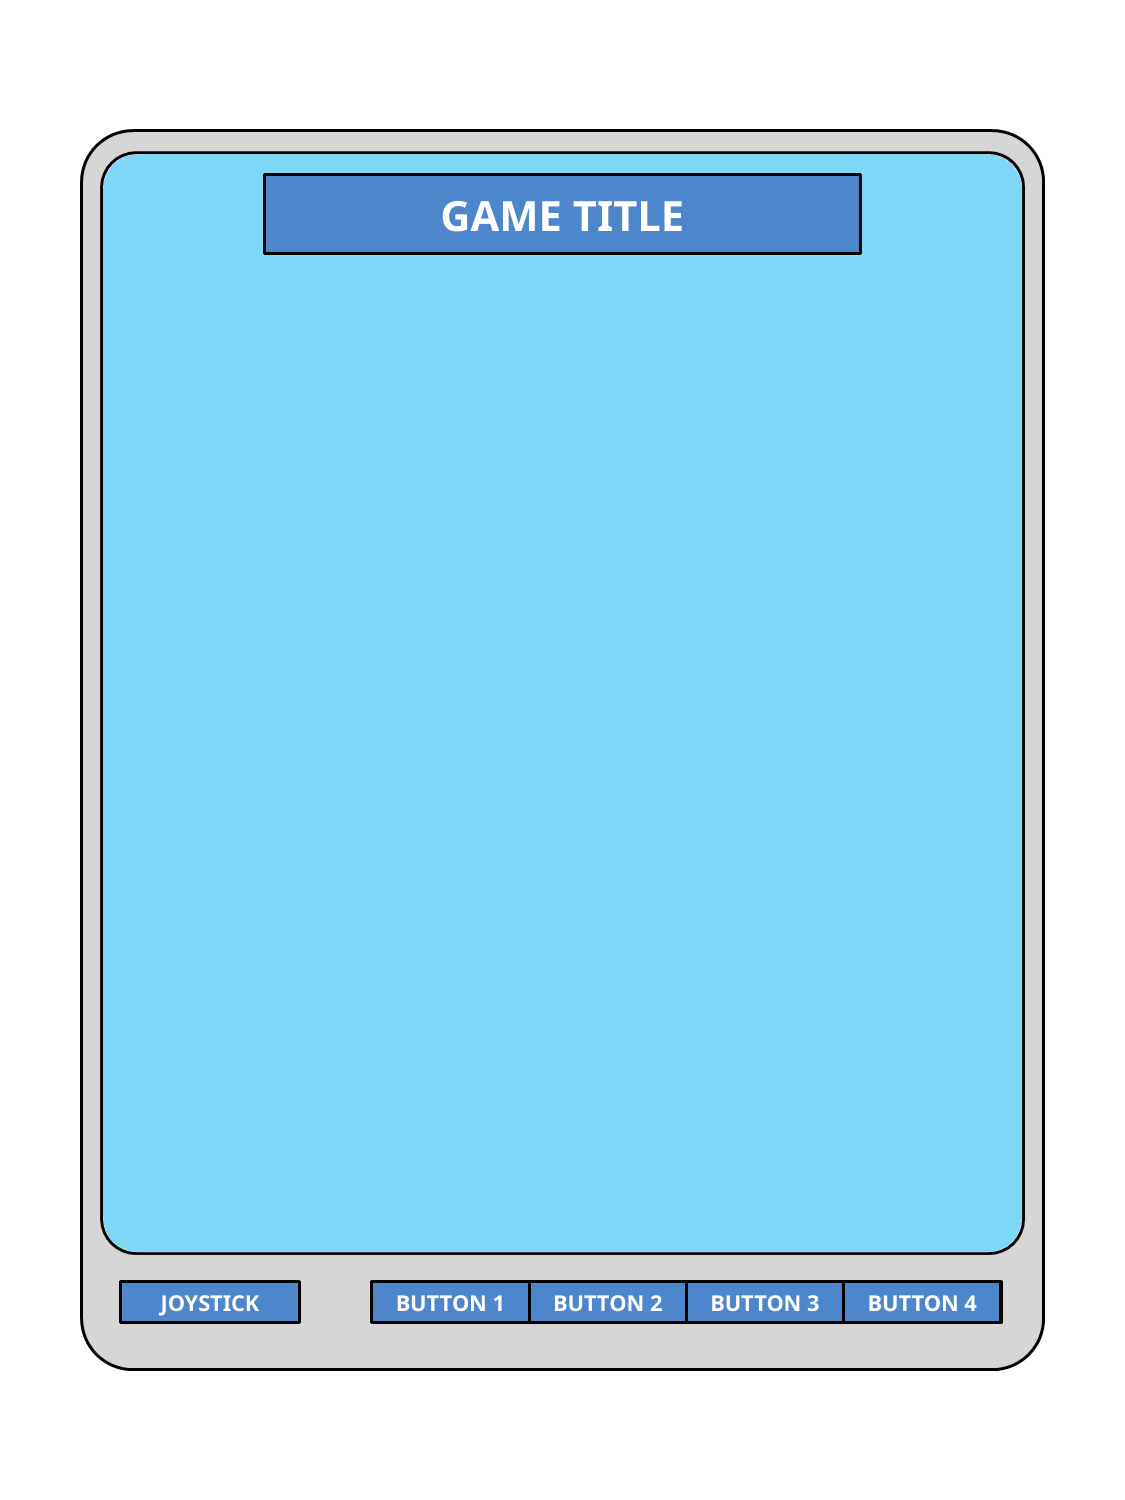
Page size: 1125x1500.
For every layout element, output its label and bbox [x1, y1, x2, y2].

text_box [80, 129, 1045, 1371]
